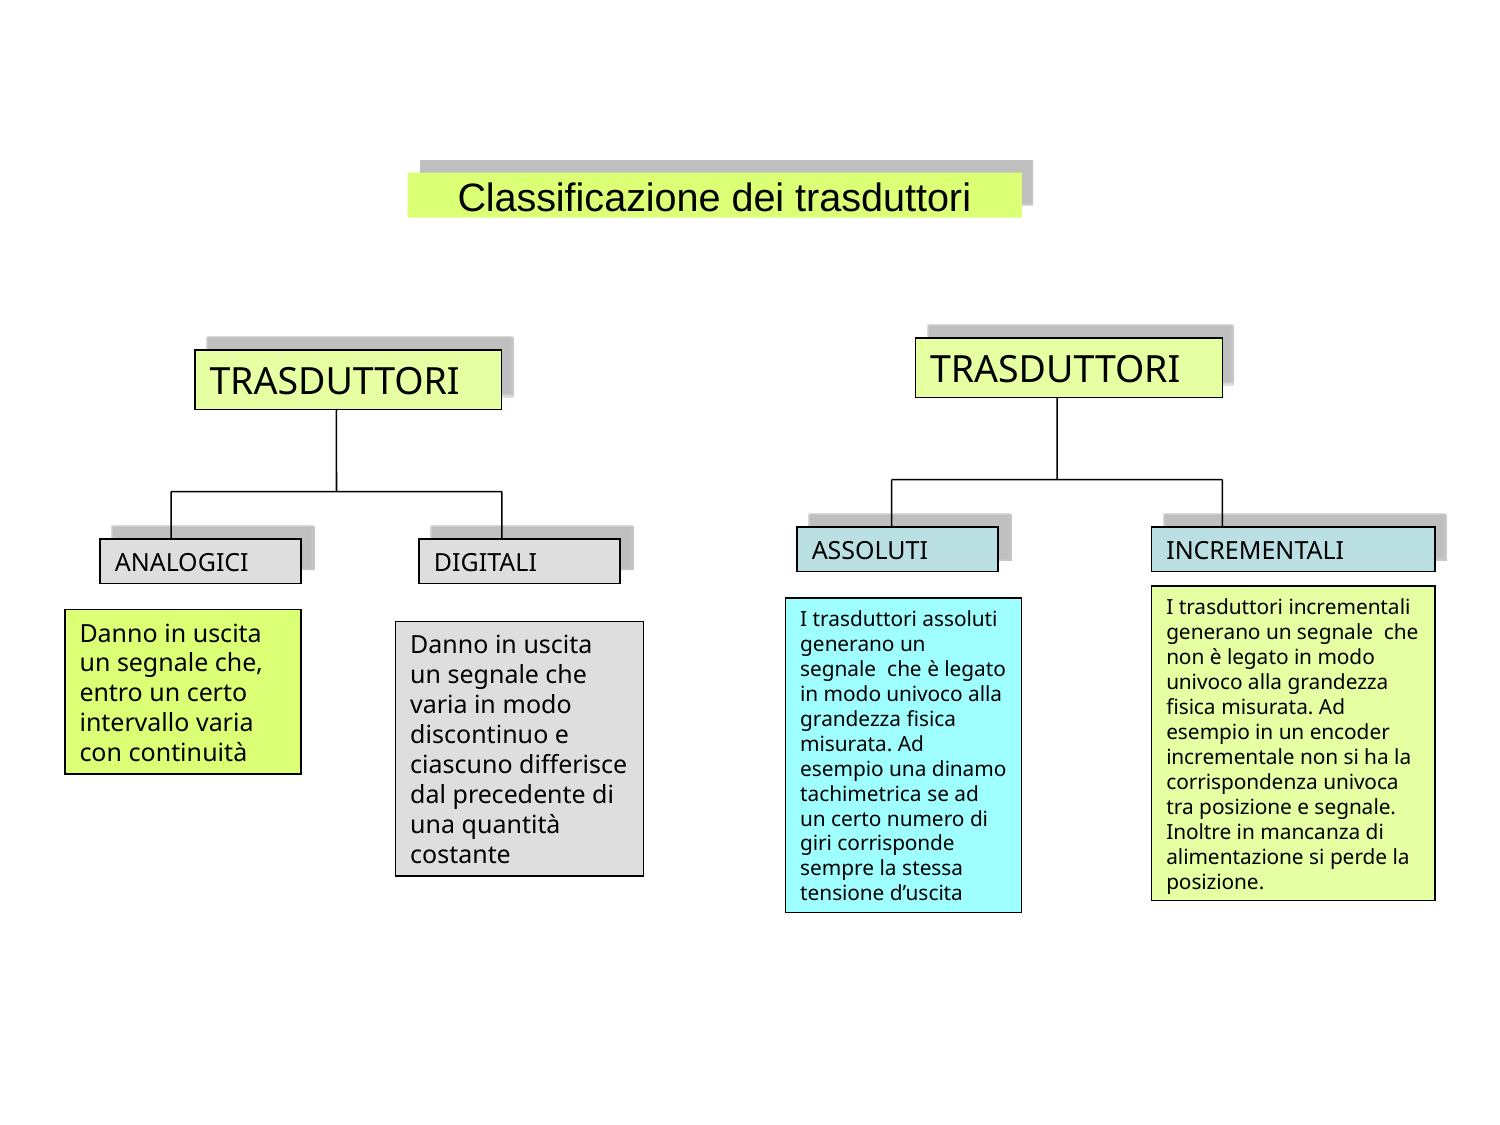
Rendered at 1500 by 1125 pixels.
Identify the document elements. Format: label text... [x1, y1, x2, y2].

text_box INCREMENTALI [1151, 527, 1436, 572]
text_box Danno in uscita un segnale che, entro un certo intervallo varia con continuità [64, 609, 301, 775]
text_box ANALOGICI [100, 538, 301, 584]
text_box ASSOLUTI [797, 527, 998, 572]
text_box I trasduttori assoluti generano un segnale che è legato in modo univoco alla grandezza fisica misurata. Ad esempio una dinamo tachimetrica se ad un certo numero di giri corrisponde sempre la stessa tensione d’uscita [785, 597, 1022, 913]
text_box TRASDUTTORI [915, 337, 1223, 398]
text_box Danno in uscita un segnale che varia in modo discontinuo e ciascuno differisce dal precedente di una quantità costante [395, 621, 644, 876]
text_box DIGITALI [419, 538, 620, 584]
text_box TRASDUTTORI [194, 349, 502, 410]
title Classificazione dei trasduttori [407, 172, 1022, 218]
text_box I trasduttori incrementali generano un segnale che non è legato in modo univoco alla grandezza fisica misurata. Ad esempio in un encoder incrementale non si ha la corrispondenza univoca tra posizione e segnale. Inoltre in mancanza di alimentazione si perde la posizione. [1151, 586, 1436, 901]
